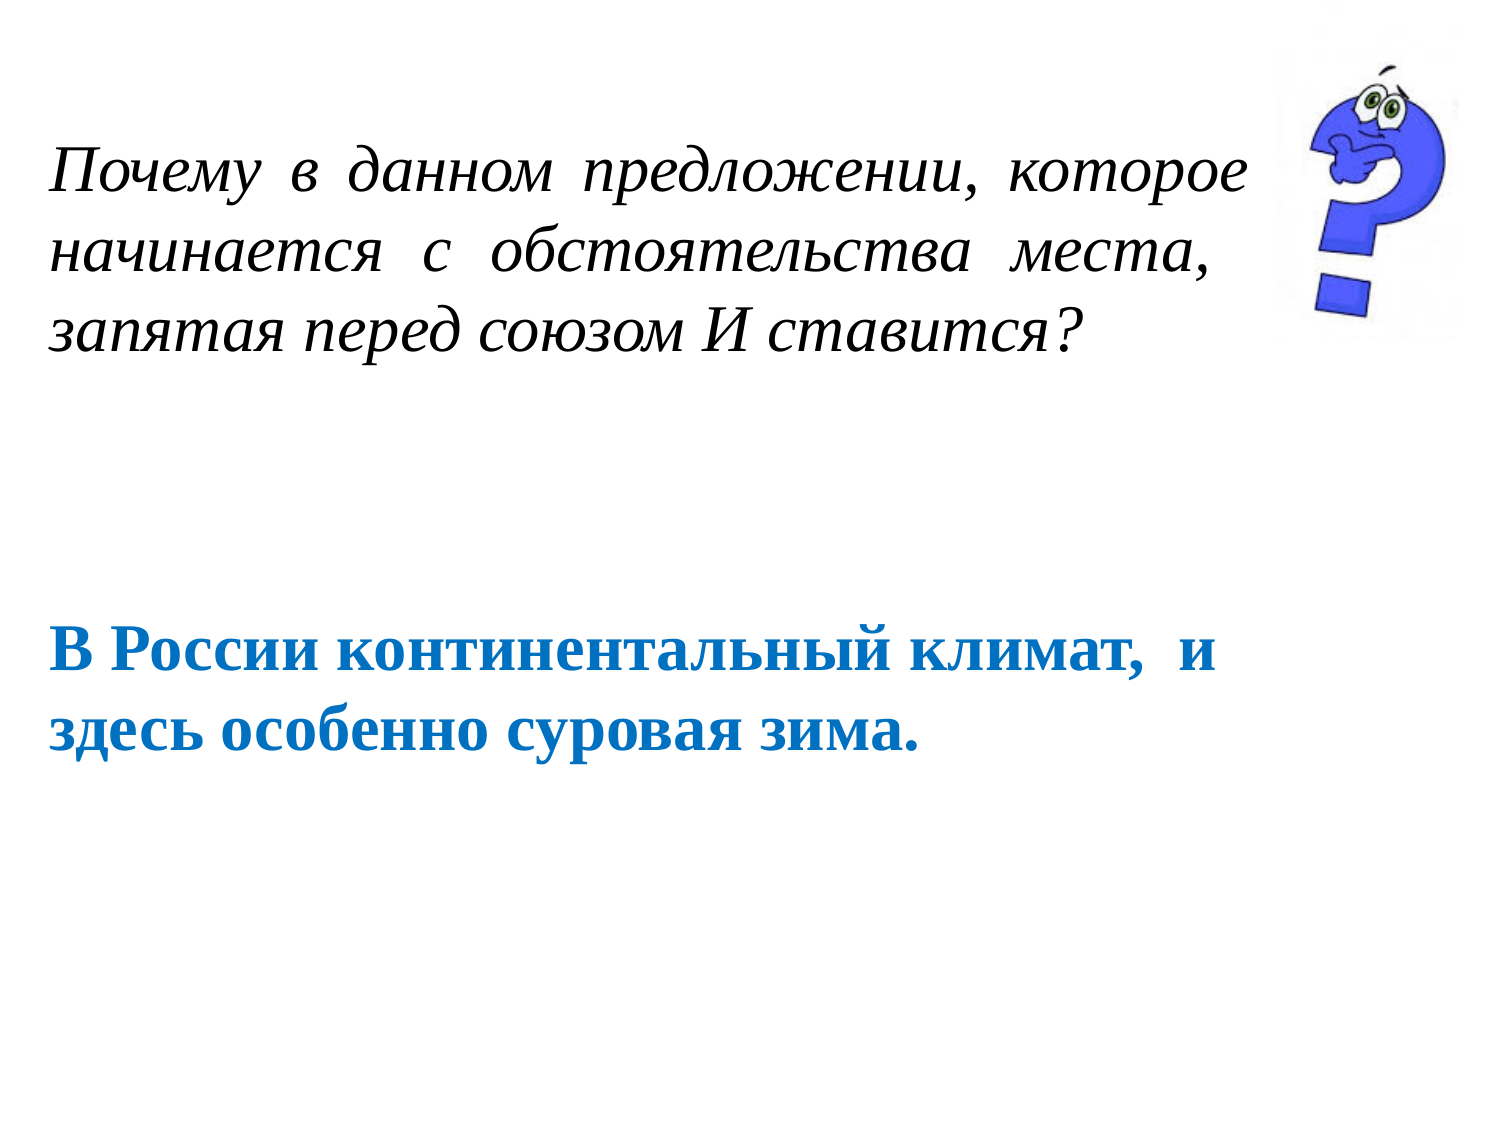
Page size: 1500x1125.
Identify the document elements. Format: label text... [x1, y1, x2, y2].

text_box Почему в данном предложении, которое начинается с обстоятельства места, запятая перед союзом И ставится? В России континентальный климат, и здесь особенно суровая зима. [35, 117, 1266, 772]
picture [1277, 0, 1459, 340]
